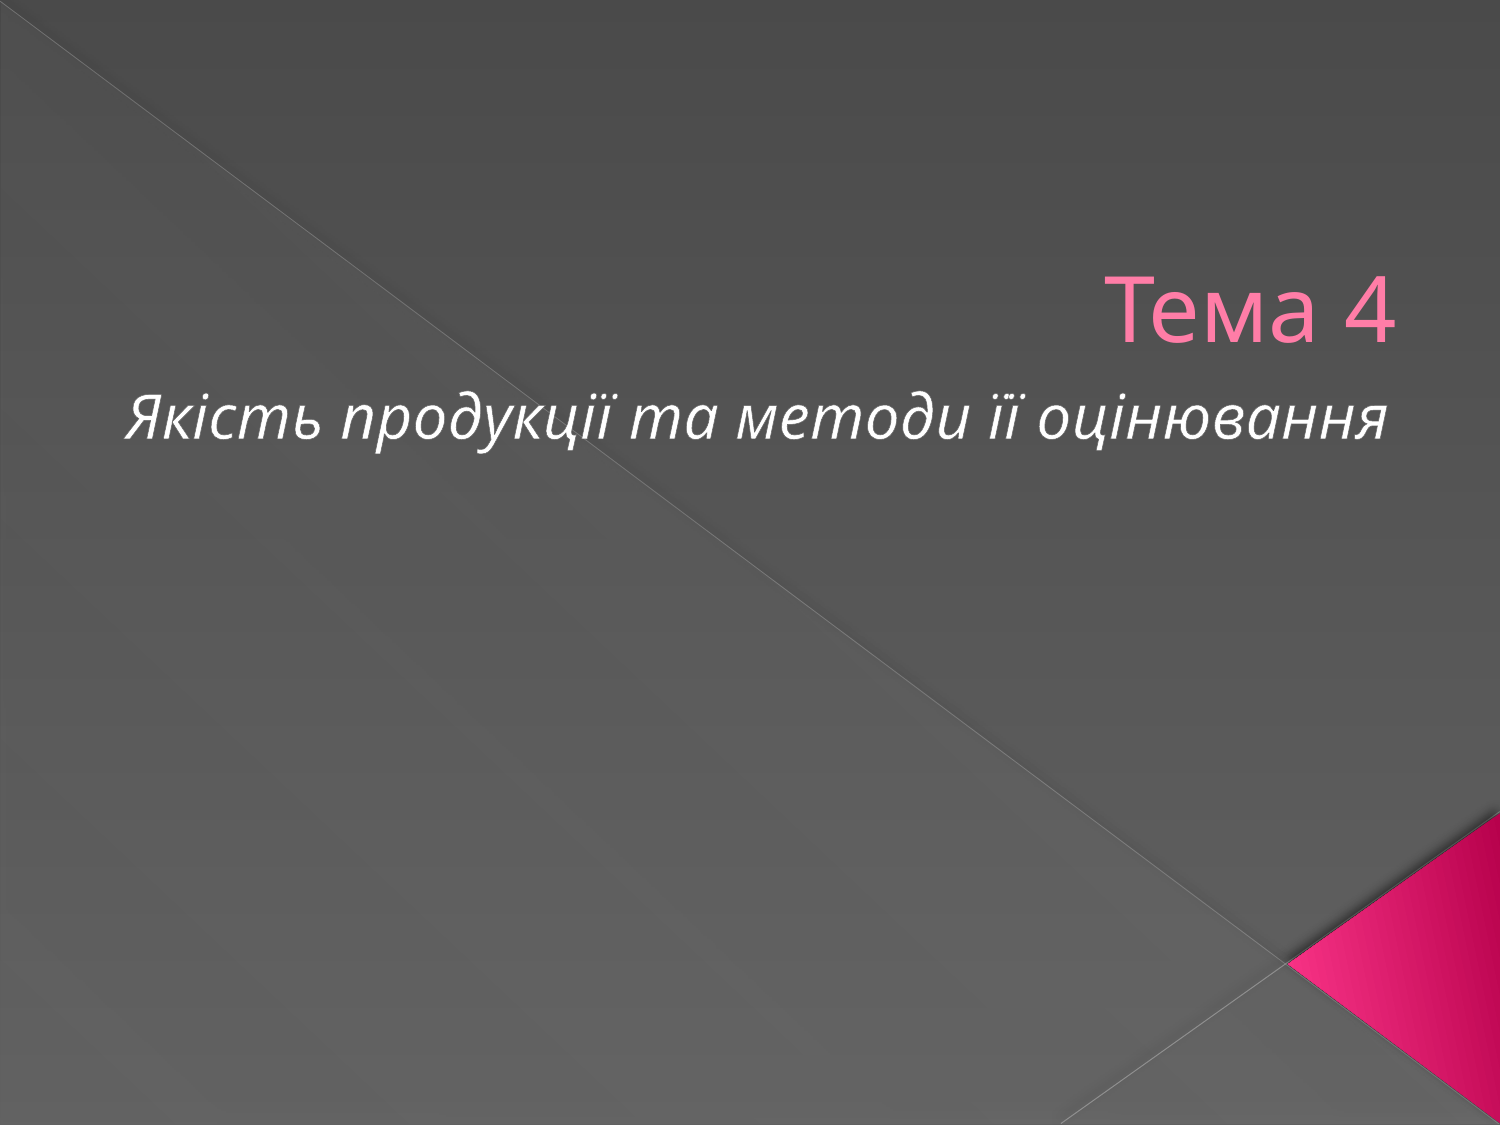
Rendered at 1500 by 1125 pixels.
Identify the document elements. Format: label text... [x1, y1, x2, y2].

subtitle Якість продукції та методи її оцінювання [88, 369, 1412, 657]
title Тема 4 [88, 127, 1412, 369]
